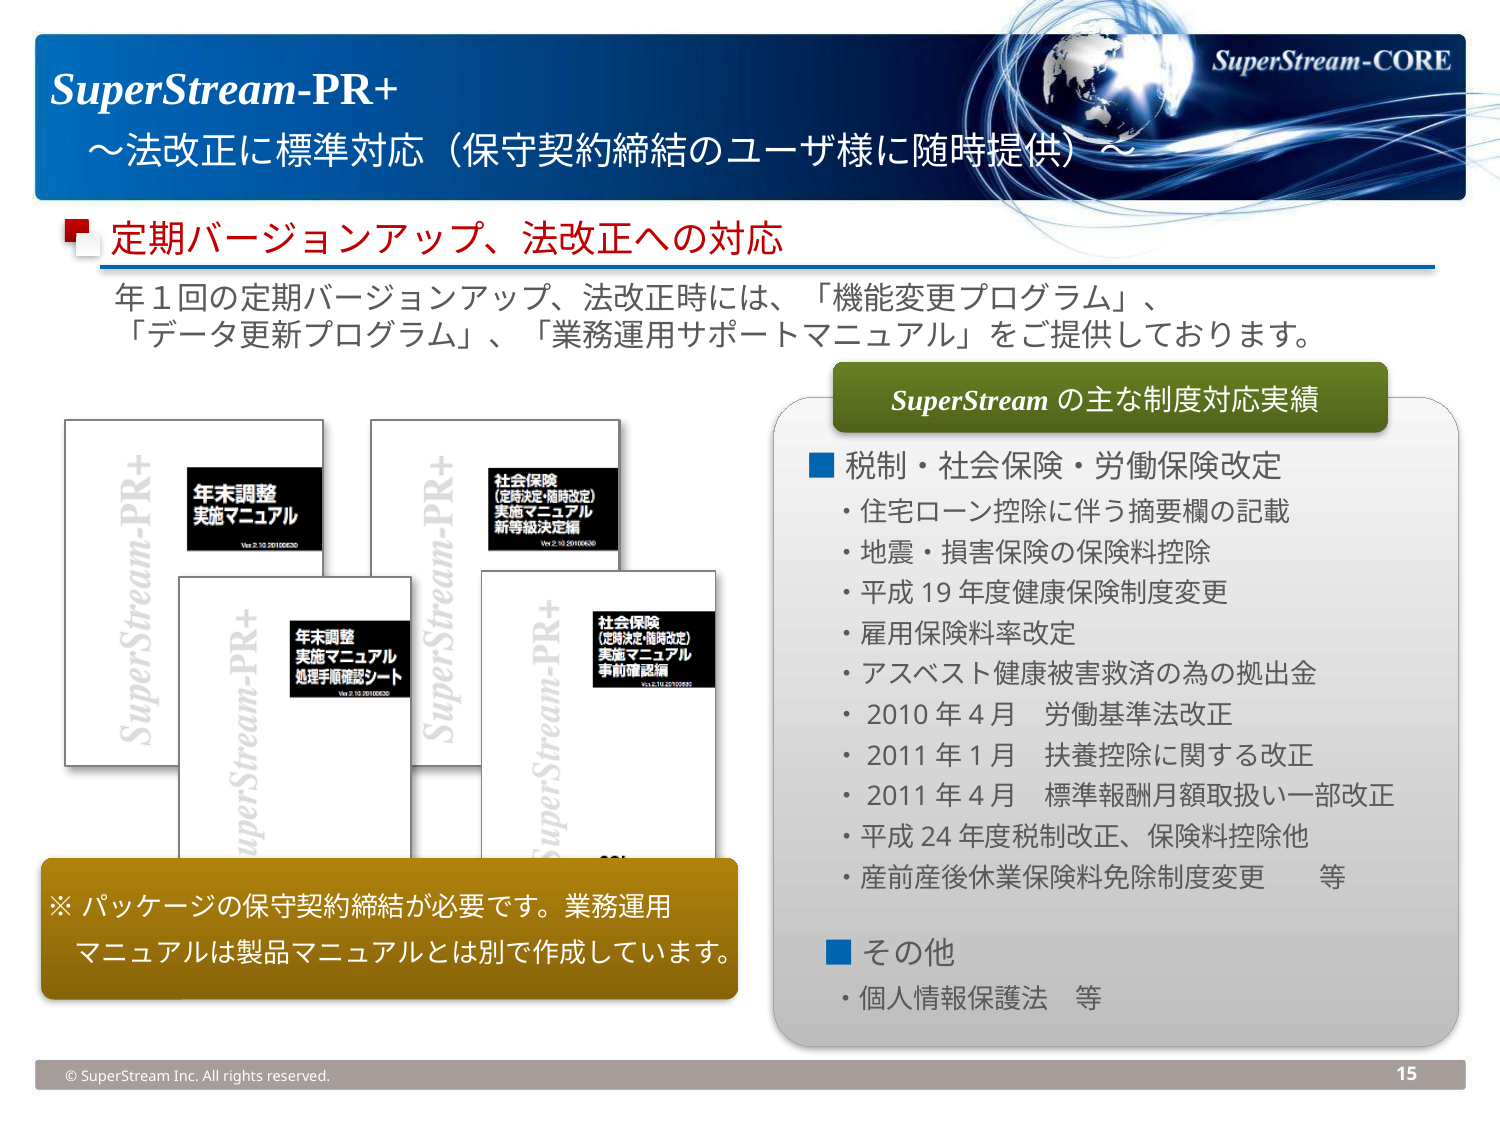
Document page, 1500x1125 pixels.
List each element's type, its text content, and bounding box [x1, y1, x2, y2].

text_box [32, 857, 784, 1000]
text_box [832, 361, 1388, 433]
text_box ・個人情報保護法 等 [817, 979, 1470, 1022]
text_box SuperStream-PR+ ～法改正に標準対応（保守契約締結のユーザ様に随時提供）～ [35, 30, 1386, 197]
text_box ・住宅ローン控除に伴う摘要欄の記載 ・地震・損害保険の保険料控除 ・平成19年度健康保険制度変更 ・雇用保険料率改定 ・アスベスト健康被害救済の為の拠出金 ・2010年4月 労働基準法改正 ・2011年1月 扶養控除に関する改正 ・2011年4月 標準報酬月額取扱い一部改正 ・平成24年度税制改正、保険料控除他 ・産前産後休業保険料免除制度変更 等 [818, 492, 1471, 900]
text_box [64, 219, 101, 256]
text_box © SuperStream Inc. All rights reserved. [50, 1059, 423, 1094]
text_box ■税制・社会保険・労働保険改定 [712, 438, 1376, 491]
text_box [773, 397, 1459, 1047]
text_box ■その他 [808, 926, 1472, 979]
text_box 年１回の定期バージョンアップ、法改正時には、「機能変更プログラム」、 「データ更新プログラム」、「業務運用サポートマニュアル」をご提供しております。 [100, 275, 1353, 361]
text_box 定期バージョンアップ、法改正への対応 [96, 208, 1282, 268]
picture [0, 0, 1500, 1125]
slide_number 15 [1299, 1060, 1418, 1090]
